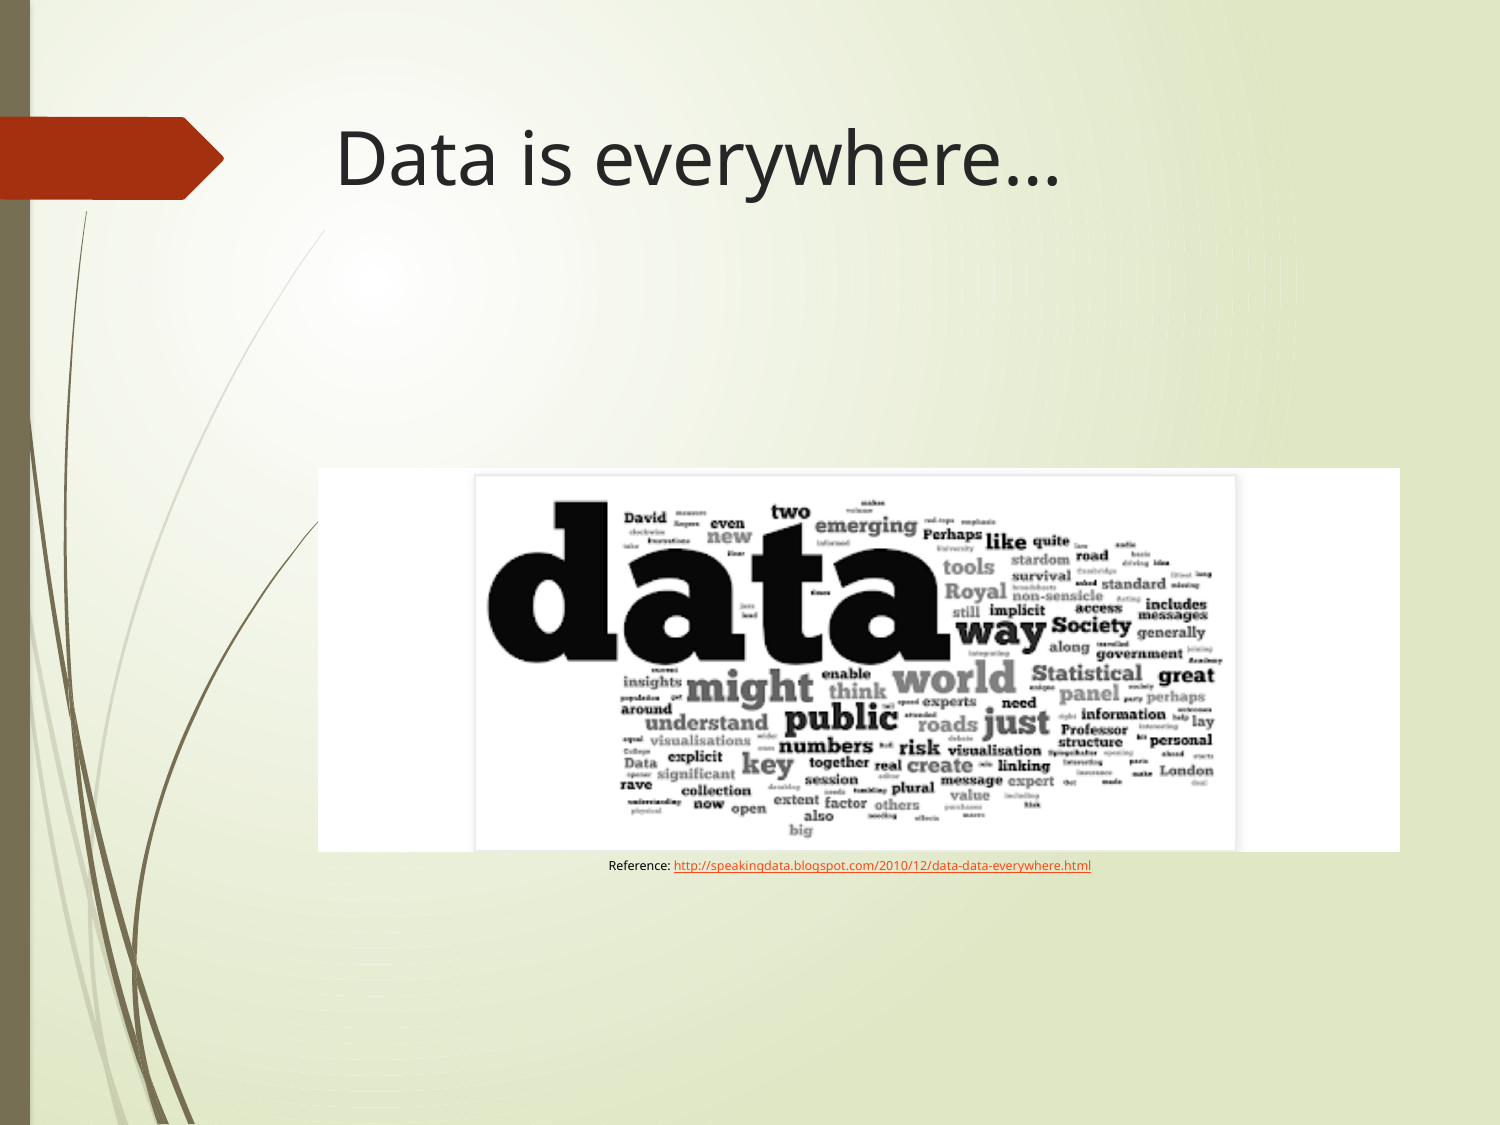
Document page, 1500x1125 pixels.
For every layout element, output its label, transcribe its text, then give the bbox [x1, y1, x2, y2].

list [318, 467, 1401, 852]
title Data is everywhere… [319, 102, 1400, 313]
text_box Reference: http://speakingdata.blogspot.com/2010/12/data-data-everywhere.html [593, 861, 1149, 883]
